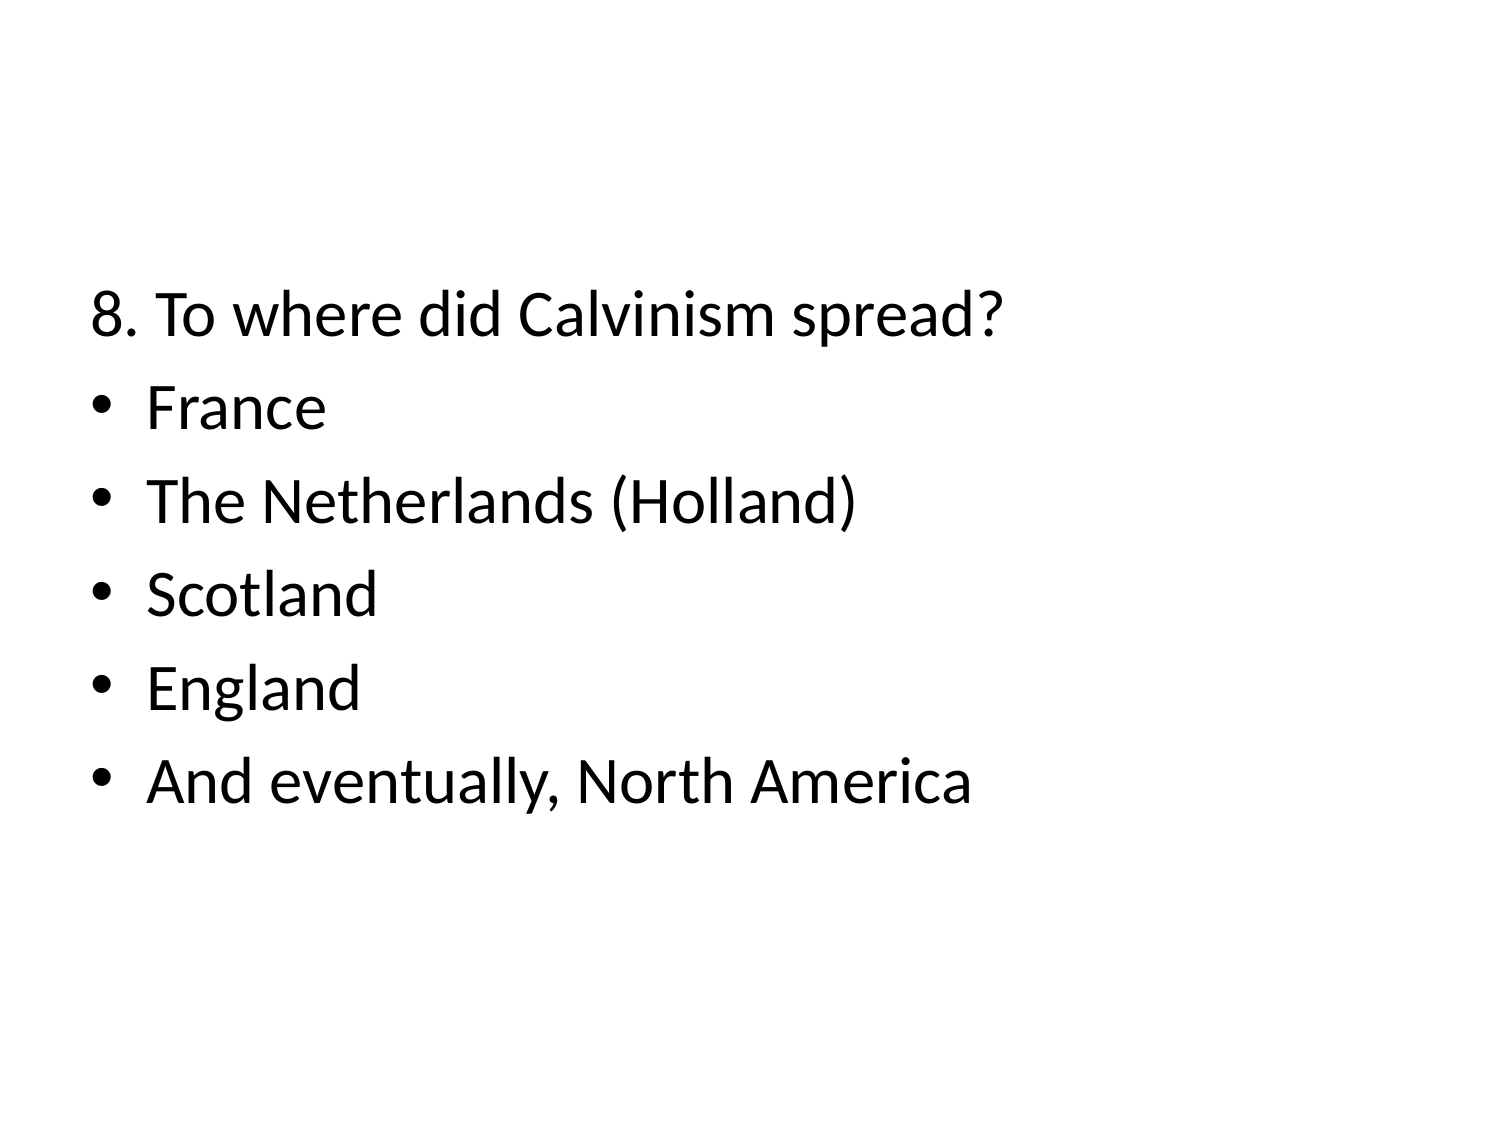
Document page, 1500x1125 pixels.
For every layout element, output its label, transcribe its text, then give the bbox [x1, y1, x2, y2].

list 8. To where did Calvinism spread? France The Netherlands (Holland) Scotland England And eventually, North America [75, 262, 1425, 1005]
